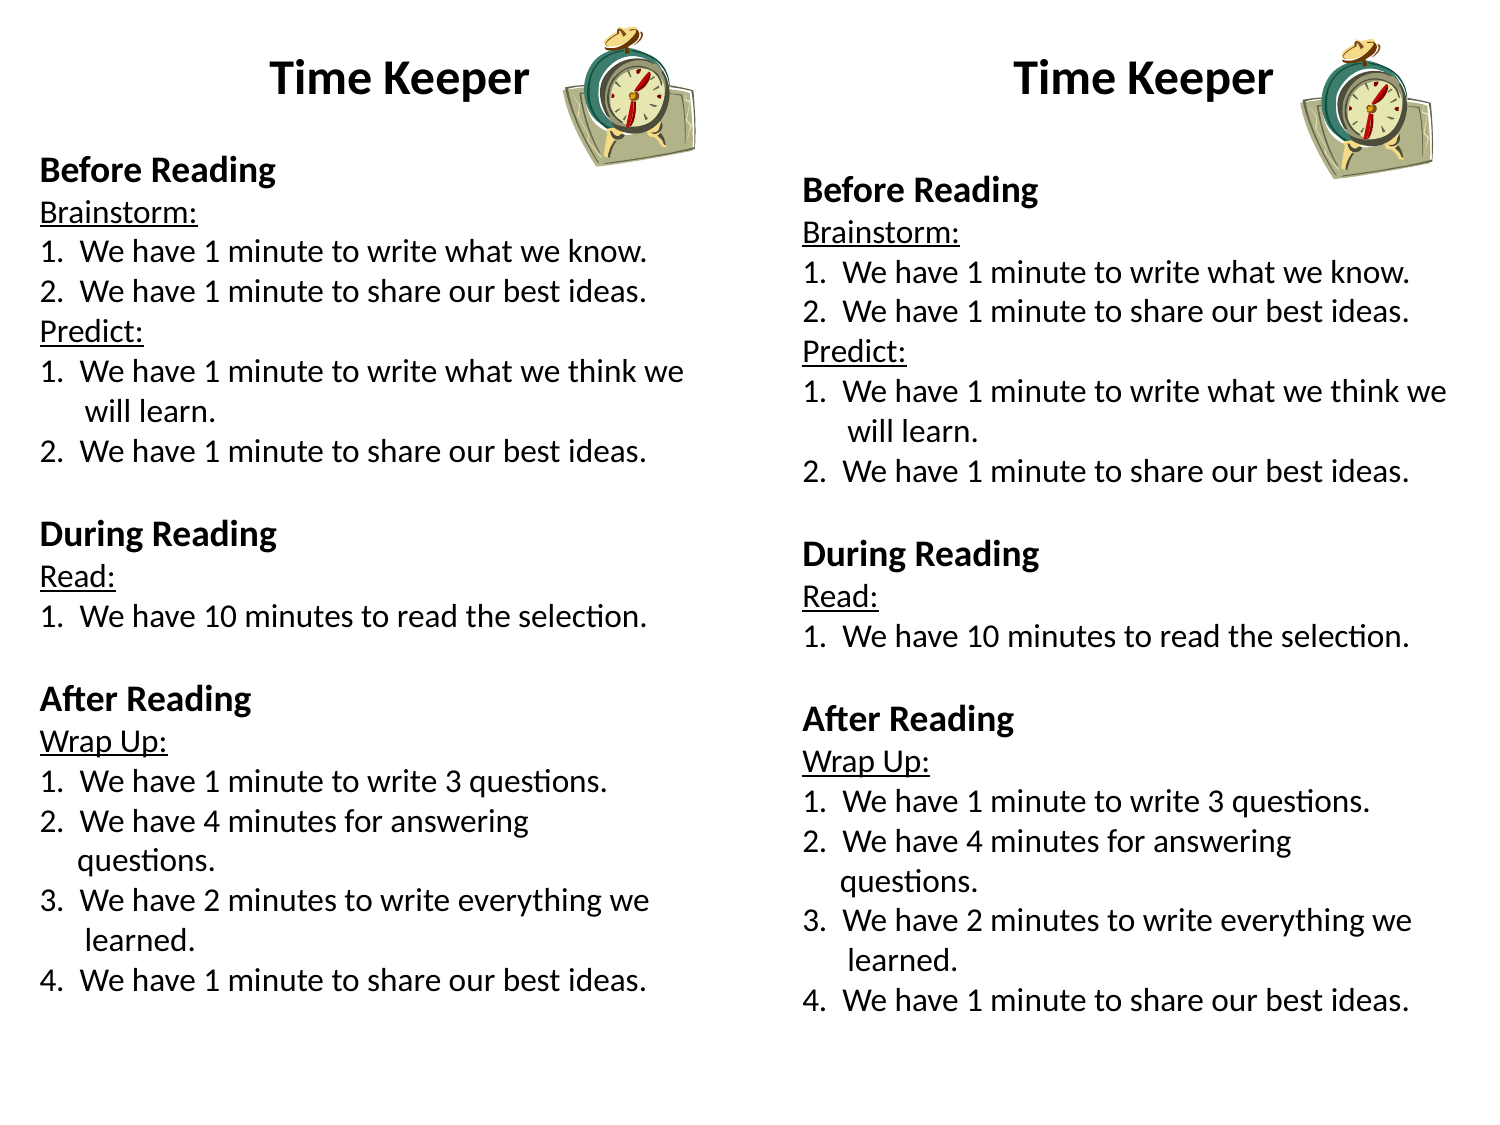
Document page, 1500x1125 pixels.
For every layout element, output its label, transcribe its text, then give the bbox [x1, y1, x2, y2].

picture [1299, 37, 1436, 182]
picture [562, 24, 698, 169]
text_box Time Keeper Before Reading Brainstorm: 1. We have 1 minute to write what we know. 2. We have 1 minute to share our best ideas. Predict: 1. We have 1 minute to write what we think we will learn. 2. We have 1 minute to share our best ideas. During Reading Read: 1. We have 10 minutes to read the selection. After Reading Wrap Up: 1. We have 1 minute to write 3 questions. 2. We have 4 minutes for answering questions. 3. We have 2 minutes to write everything we learned. 4. We have 1 minute to share our best ideas. [24, 37, 775, 1046]
text_box Time Keeper Before Reading Brainstorm: 1. We have 1 minute to write what we know. 2. We have 1 minute to share our best ideas. Predict: 1. We have 1 minute to write what we think we will learn. 2. We have 1 minute to share our best ideas. During Reading Read: 1. We have 10 minutes to read the selection. After Reading Wrap Up: 1. We have 1 minute to write 3 questions. 2. We have 4 minutes for answering questions. 3. We have 2 minutes to write everything we learned. 4. We have 1 minute to share our best ideas. [787, 37, 1500, 1026]
